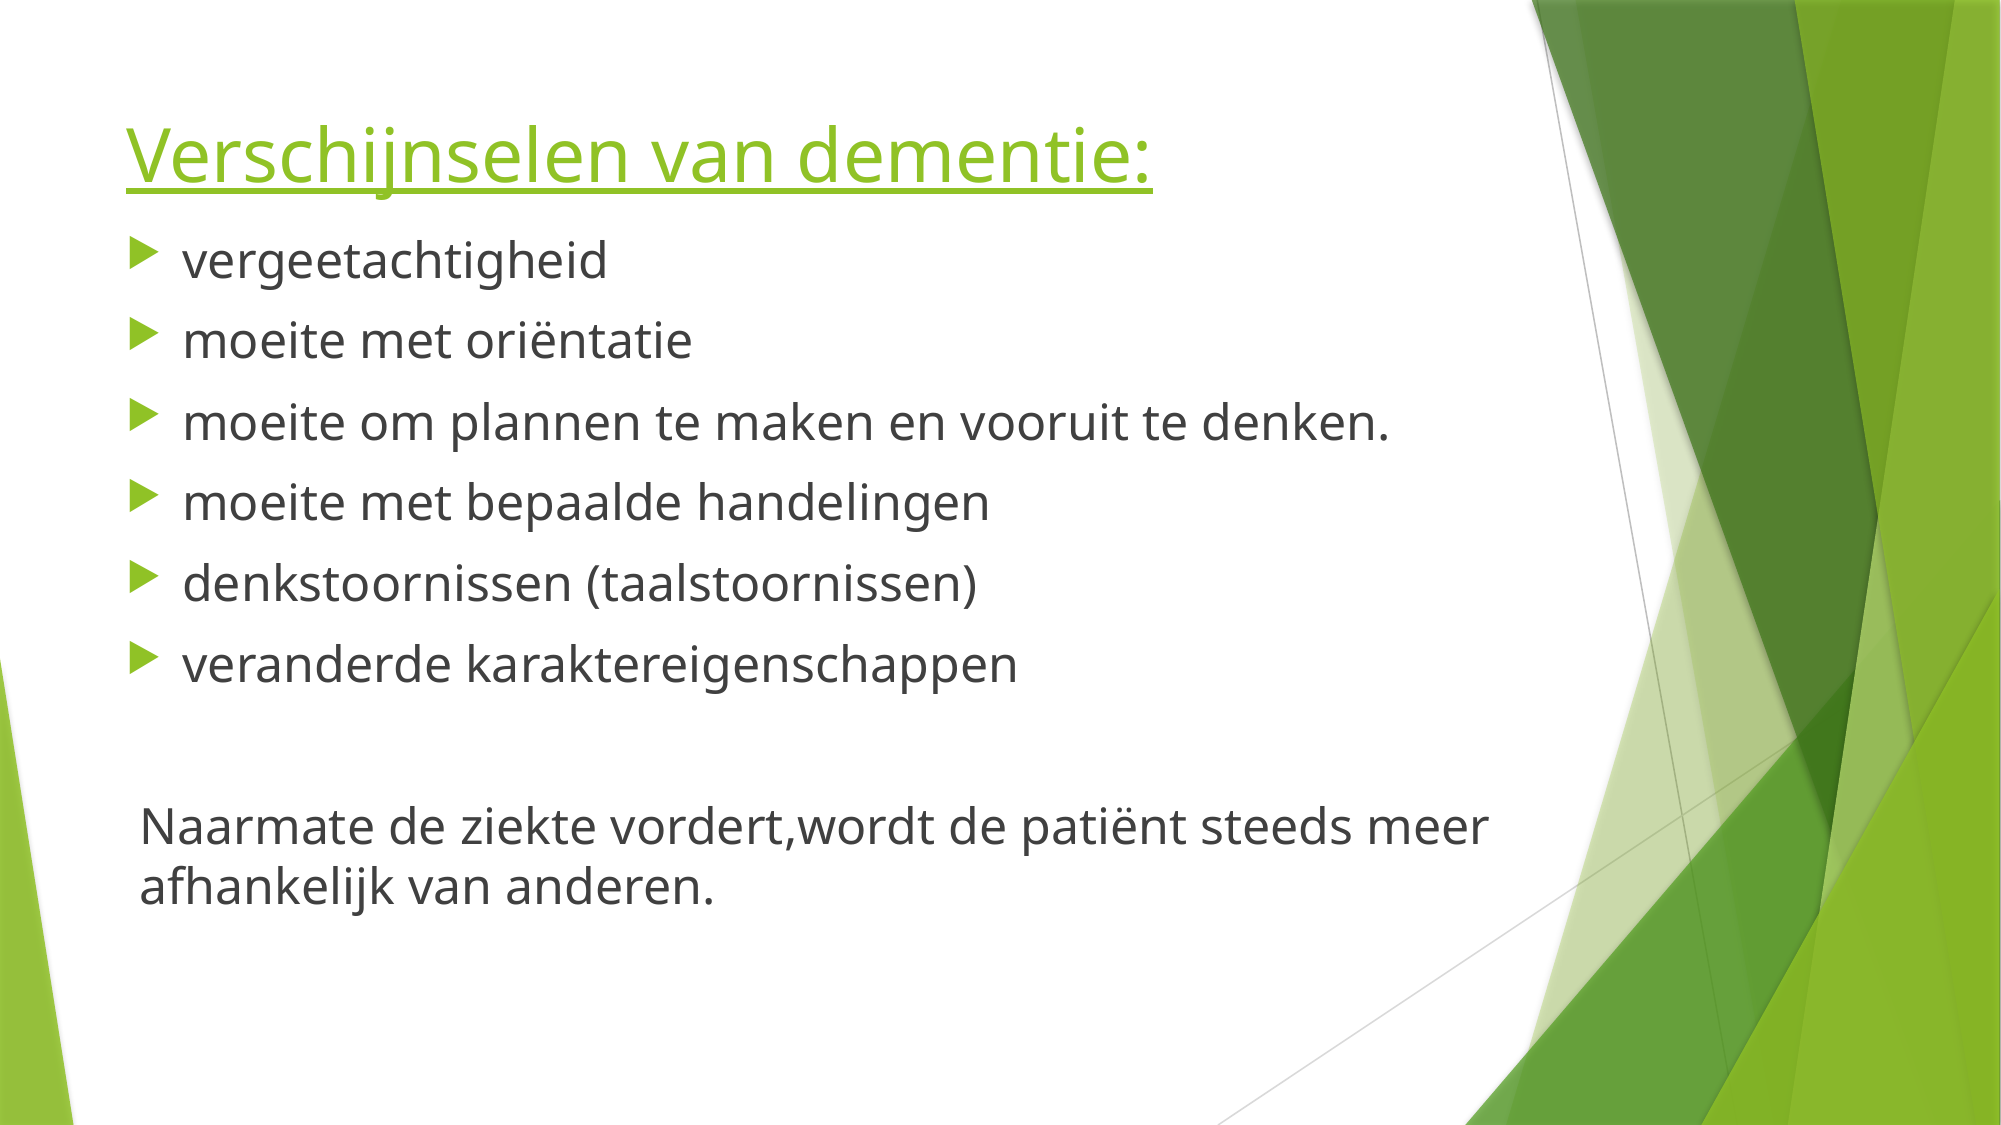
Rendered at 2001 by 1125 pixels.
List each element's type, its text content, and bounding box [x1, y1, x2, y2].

list vergeetachtigheid moeite met oriëntatie moeite om plannen te maken en vooruit te denken. moeite met bepaalde handelingen denkstoornissen (taalstoornissen) veranderde karaktereigenschappen Naarmate de ziekte vordert,wordt de patiënt steeds meer afhankelijk van anderen. [111, 220, 1522, 991]
title Verschijnselen van dementie: [111, 99, 1522, 220]
